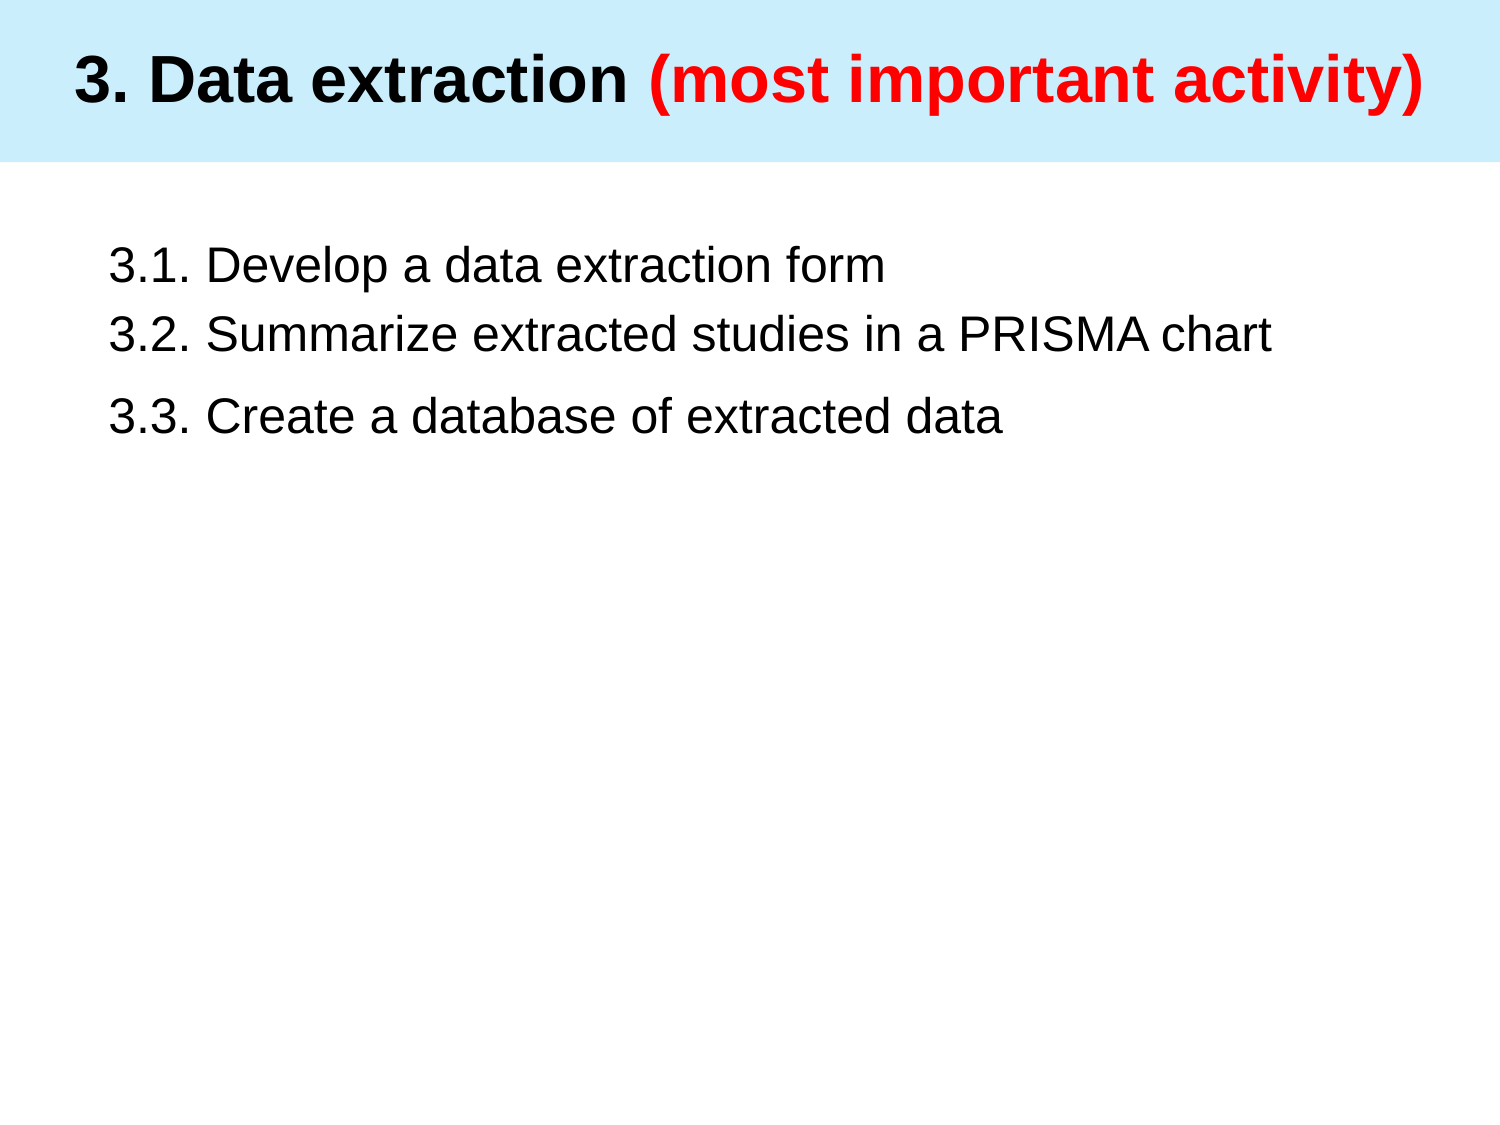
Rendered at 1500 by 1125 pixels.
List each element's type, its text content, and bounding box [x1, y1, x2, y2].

list 3.1. Develop a data extraction form 3.2. Summarize extracted studies in a PRISMA chart 3.3. Create a database of extracted data [93, 224, 1441, 1088]
title 3. Data extraction (most important activity) [0, 0, 1500, 163]
